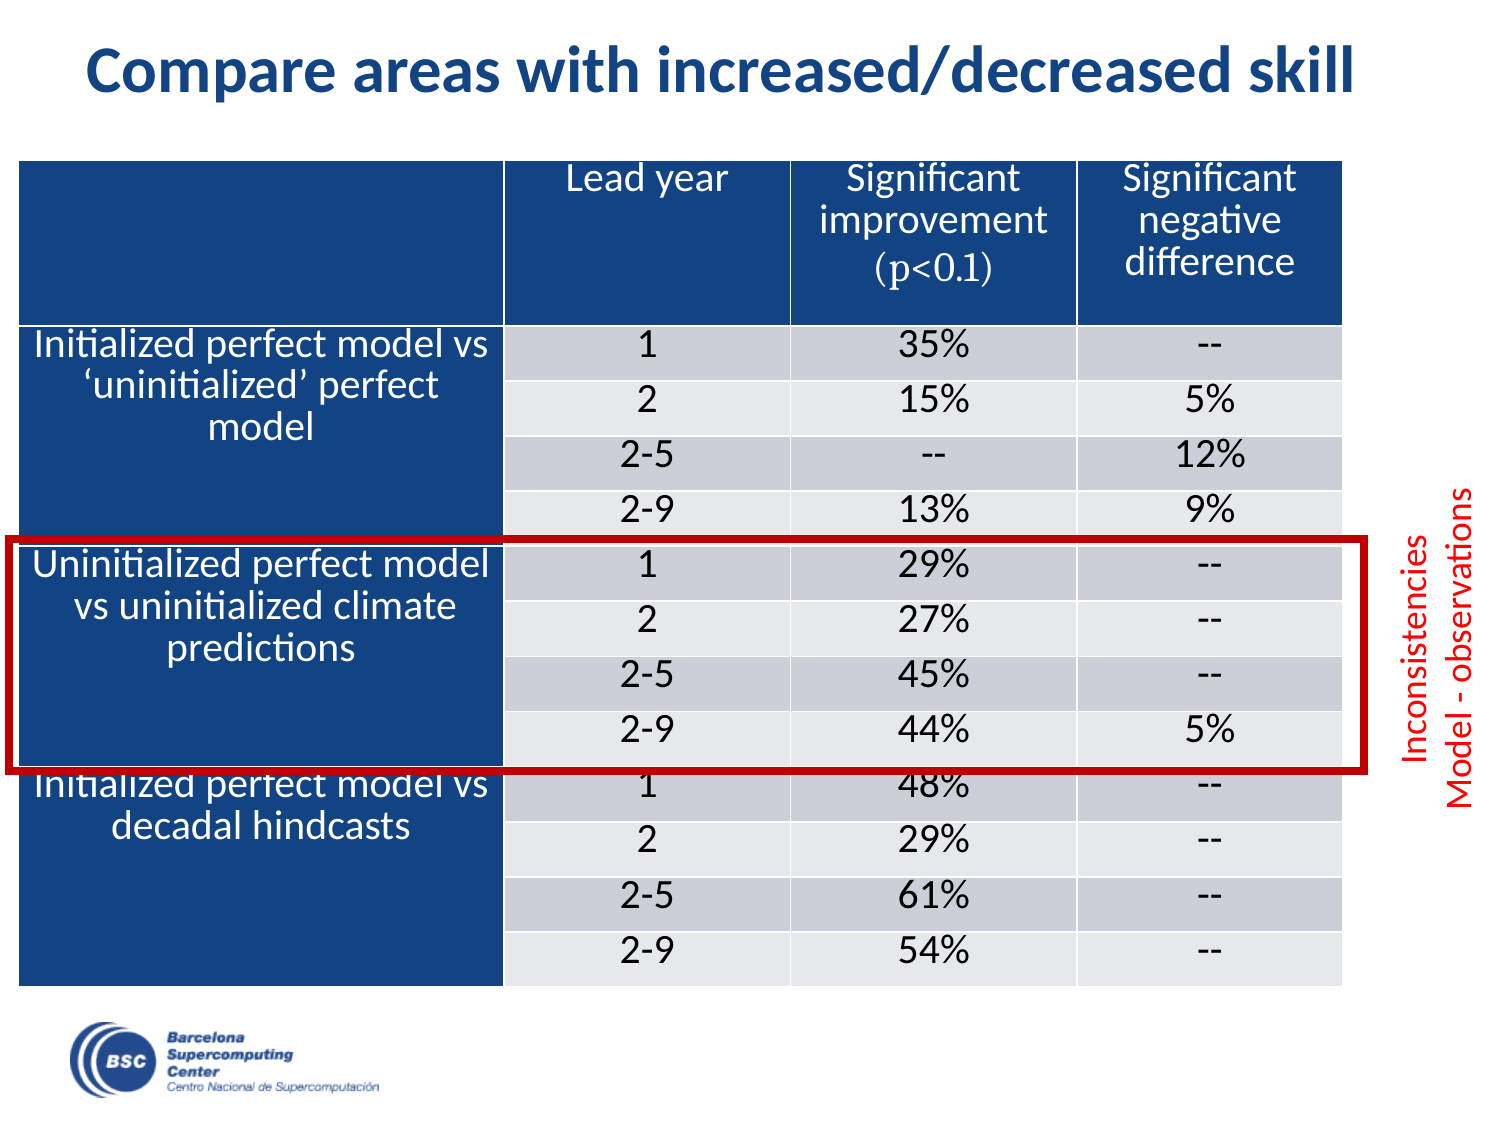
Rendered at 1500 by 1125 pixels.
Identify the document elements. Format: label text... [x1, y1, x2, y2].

table_cell 2-9 [505, 492, 790, 538]
table_cell 54% [791, 933, 1076, 986]
table_cell 1 [505, 772, 790, 821]
table_cell -- [791, 437, 1076, 490]
table_cell -- [1078, 823, 1342, 876]
table_cell 2 [505, 823, 790, 876]
table_cell -- [1078, 933, 1342, 986]
text_box [8, 538, 1365, 772]
table_cell Initialized perfect model vs ‘uninitialized’ perfect model [19, 327, 503, 538]
text_box Inconsistencies Model - observations [1381, 473, 1487, 826]
table_cell 2-5 [505, 878, 790, 931]
table_cell 35% [791, 327, 1076, 380]
table_cell -- [1078, 878, 1342, 931]
table_cell 1 [505, 327, 790, 380]
table_header Significant negative difference [1078, 161, 1342, 325]
table_cell 13% [791, 492, 1076, 538]
table_cell 15% [791, 382, 1076, 435]
table_cell 48% [791, 772, 1076, 821]
table_cell 9% [1078, 492, 1342, 538]
table_cell Initialized perfect model vs decadal hindcasts [19, 772, 503, 986]
table_cell 2 [505, 382, 790, 435]
title Compare areas with increased/decreased skill [17, 22, 1427, 119]
table_cell 12% [1078, 437, 1342, 490]
table_cell 2-5 [505, 437, 790, 490]
table_cell -- [1078, 327, 1342, 380]
table_header Significant improvement (p<0.1) [791, 161, 1076, 325]
table_cell 5% [1078, 382, 1342, 435]
table_header [19, 161, 503, 325]
picture [70, 1022, 379, 1098]
table_header Lead year [505, 161, 790, 325]
table_cell 29% [791, 823, 1076, 876]
table_cell 2-9 [505, 933, 790, 986]
table_cell -- [1078, 772, 1342, 821]
table_cell 61% [791, 878, 1076, 931]
